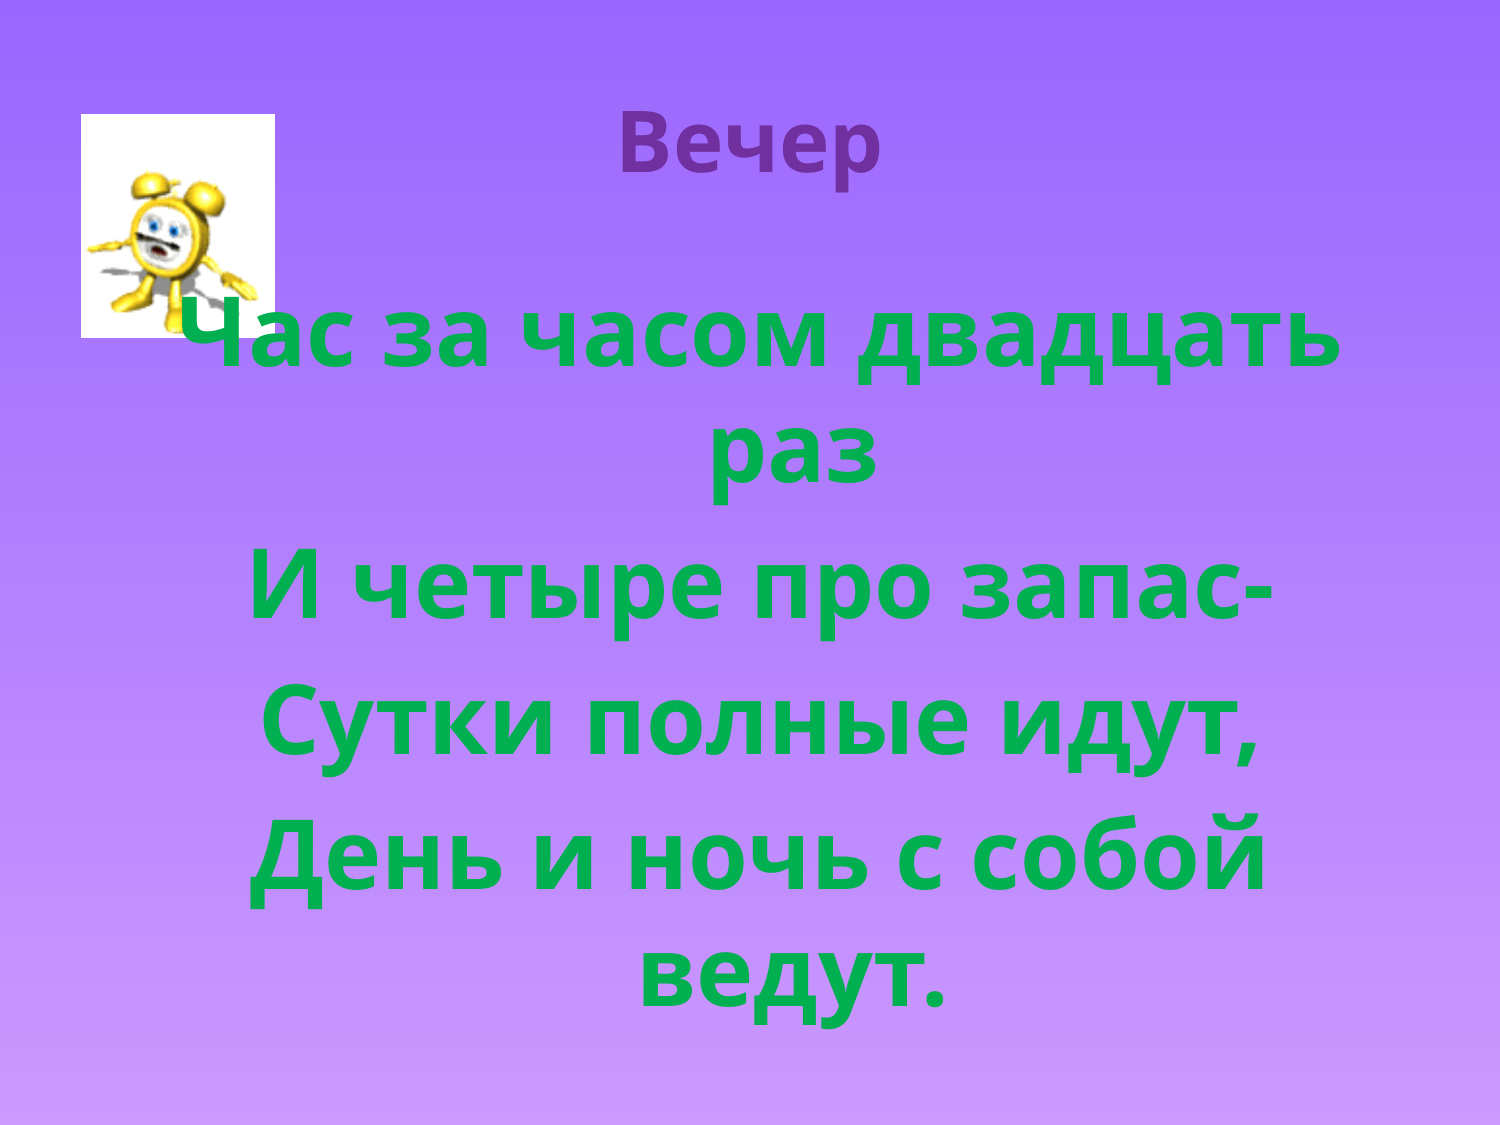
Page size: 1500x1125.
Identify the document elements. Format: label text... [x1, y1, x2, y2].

list Час за часом двадцать раз И четыре про запас- Сутки полные идут, День и ночь с собой ведут. [75, 262, 1425, 1035]
picture [80, 114, 276, 338]
title Вечер [75, 45, 1425, 233]
